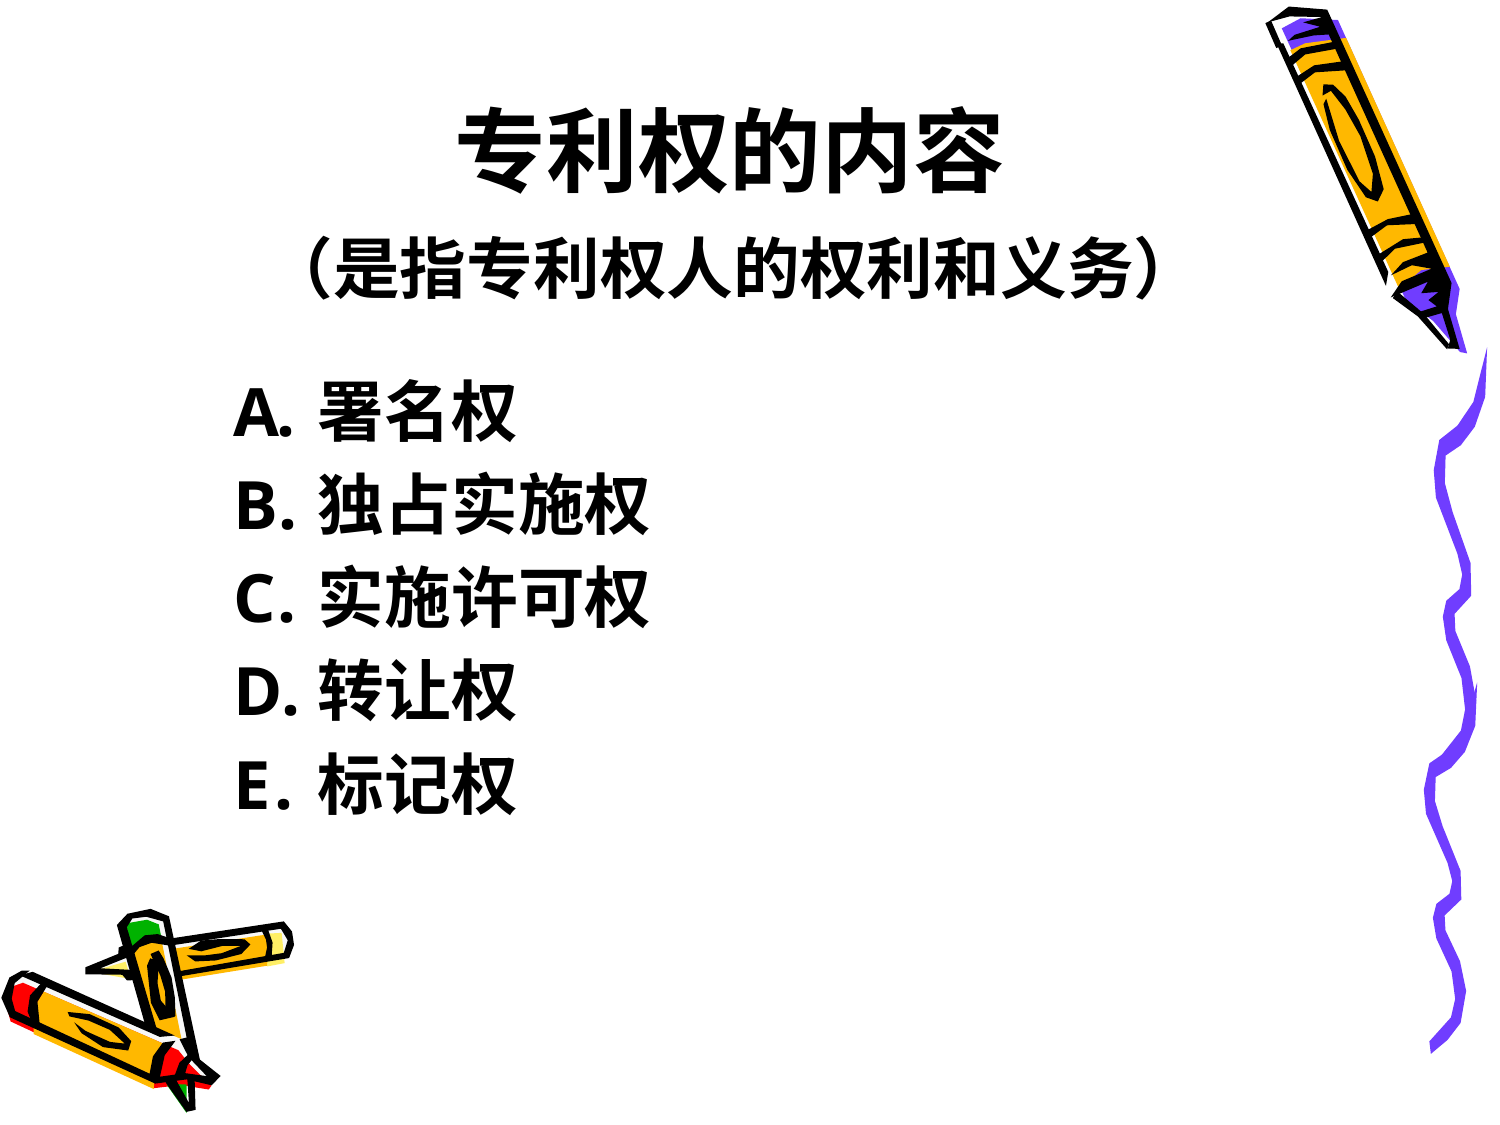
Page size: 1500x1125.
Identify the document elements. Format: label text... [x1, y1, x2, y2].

text_box （是指专利权人的权利和义务） [251, 219, 1249, 315]
title 专利权的内容 [112, 24, 1348, 212]
list 署名权 独占实施权 实施许可权 转让权 标记权 [218, 361, 1351, 909]
